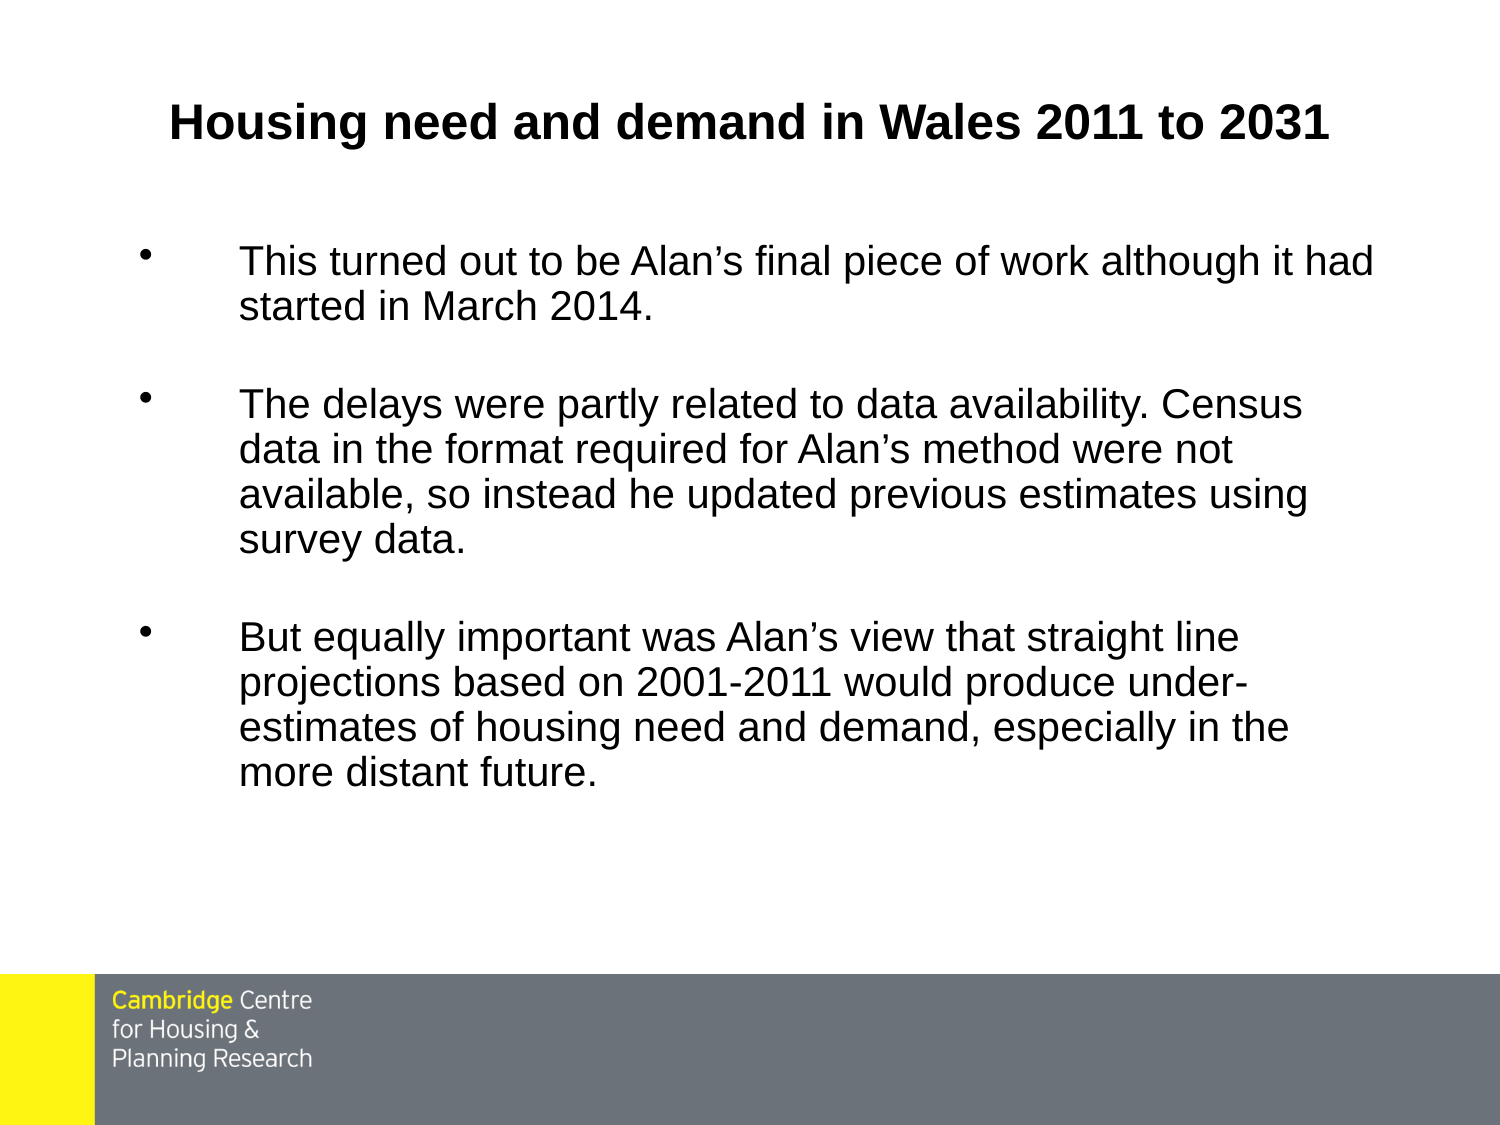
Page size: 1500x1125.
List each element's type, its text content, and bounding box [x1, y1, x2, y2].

picture [0, 974, 1500, 1125]
title Housing need and demand in Wales 2011 to 2031 [112, 30, 1388, 209]
list This turned out to be Alan’s final piece of work although it had started in March 2014. The delays were partly related to data availability. Census data in the format required for Alan’s method were not available, so instead he updated previous estimates using survey data. But equally important was Alan’s view that straight line projections based on 2001-2011 would produce under-estimates of housing need and demand, especially in the more distant future. [123, 231, 1400, 929]
